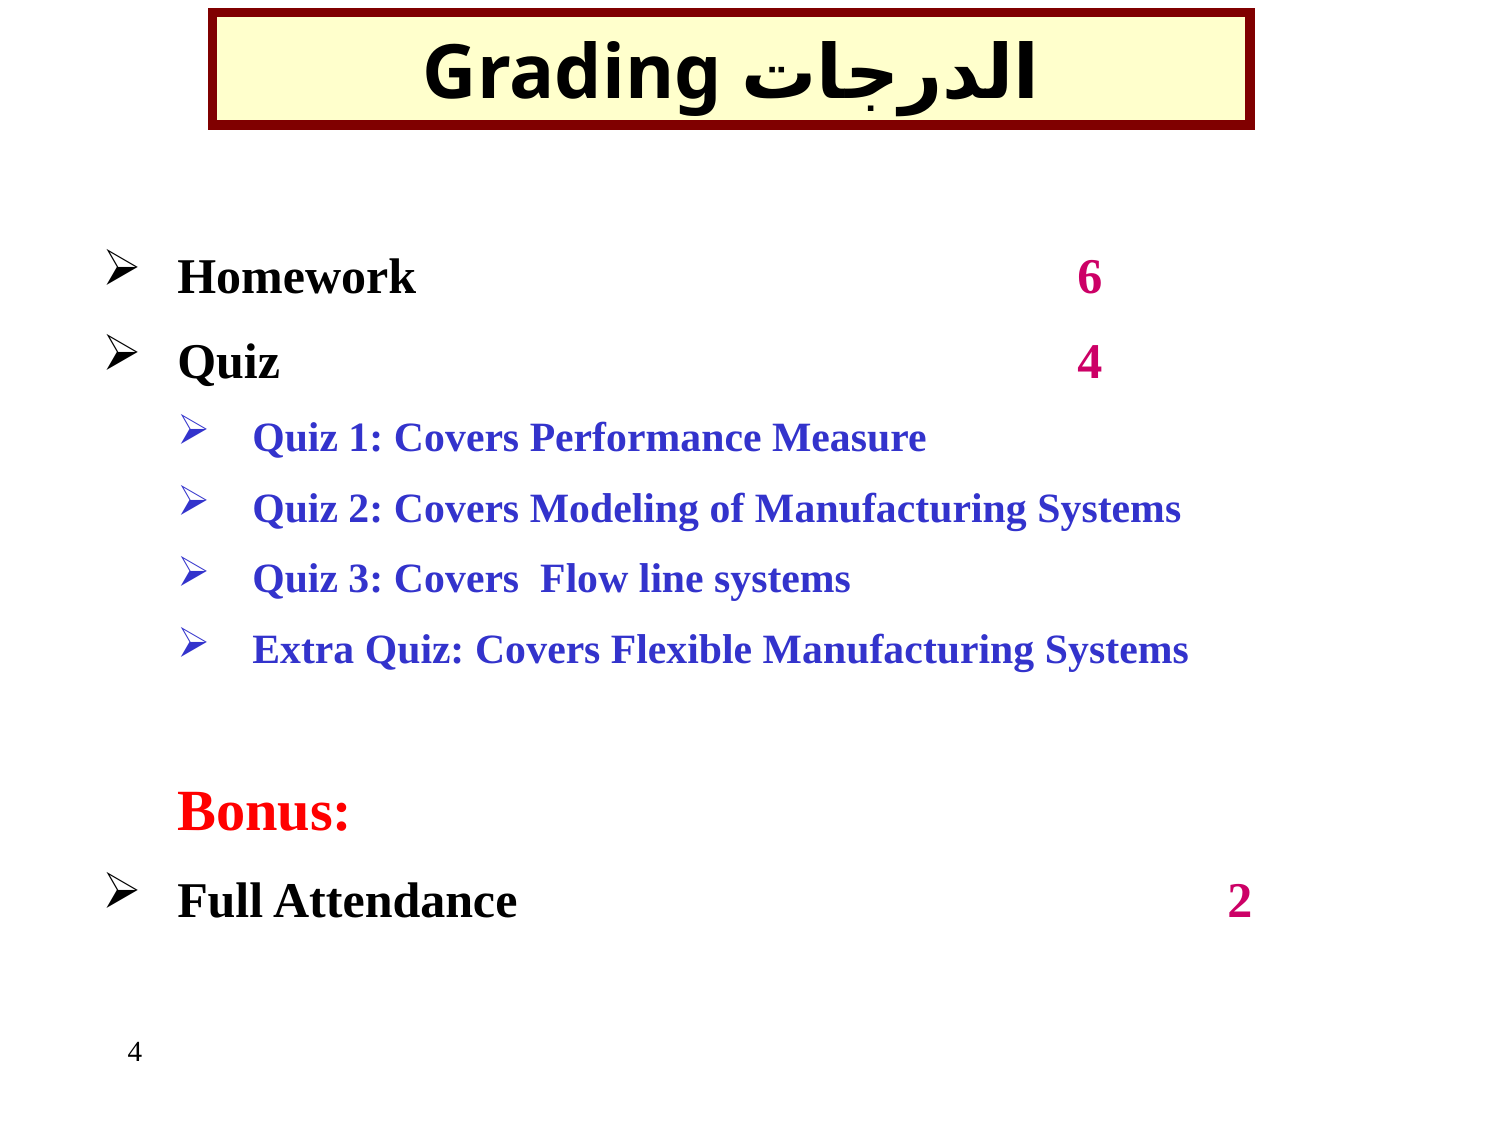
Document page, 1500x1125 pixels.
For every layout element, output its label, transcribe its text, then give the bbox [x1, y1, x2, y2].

text_box Homework 6 Quiz 4 Quiz 1: Covers Performance Measure Quiz 2: Covers Modeling of Manufacturing Systems Quiz 3: Covers Flow line systems Extra Quiz: Covers Flexible Manufacturing Systems Bonus: Full Attendance 2 [87, 236, 1413, 935]
title Grading الدرجات [212, 12, 1251, 126]
slide_number 4 [112, 1024, 426, 1101]
